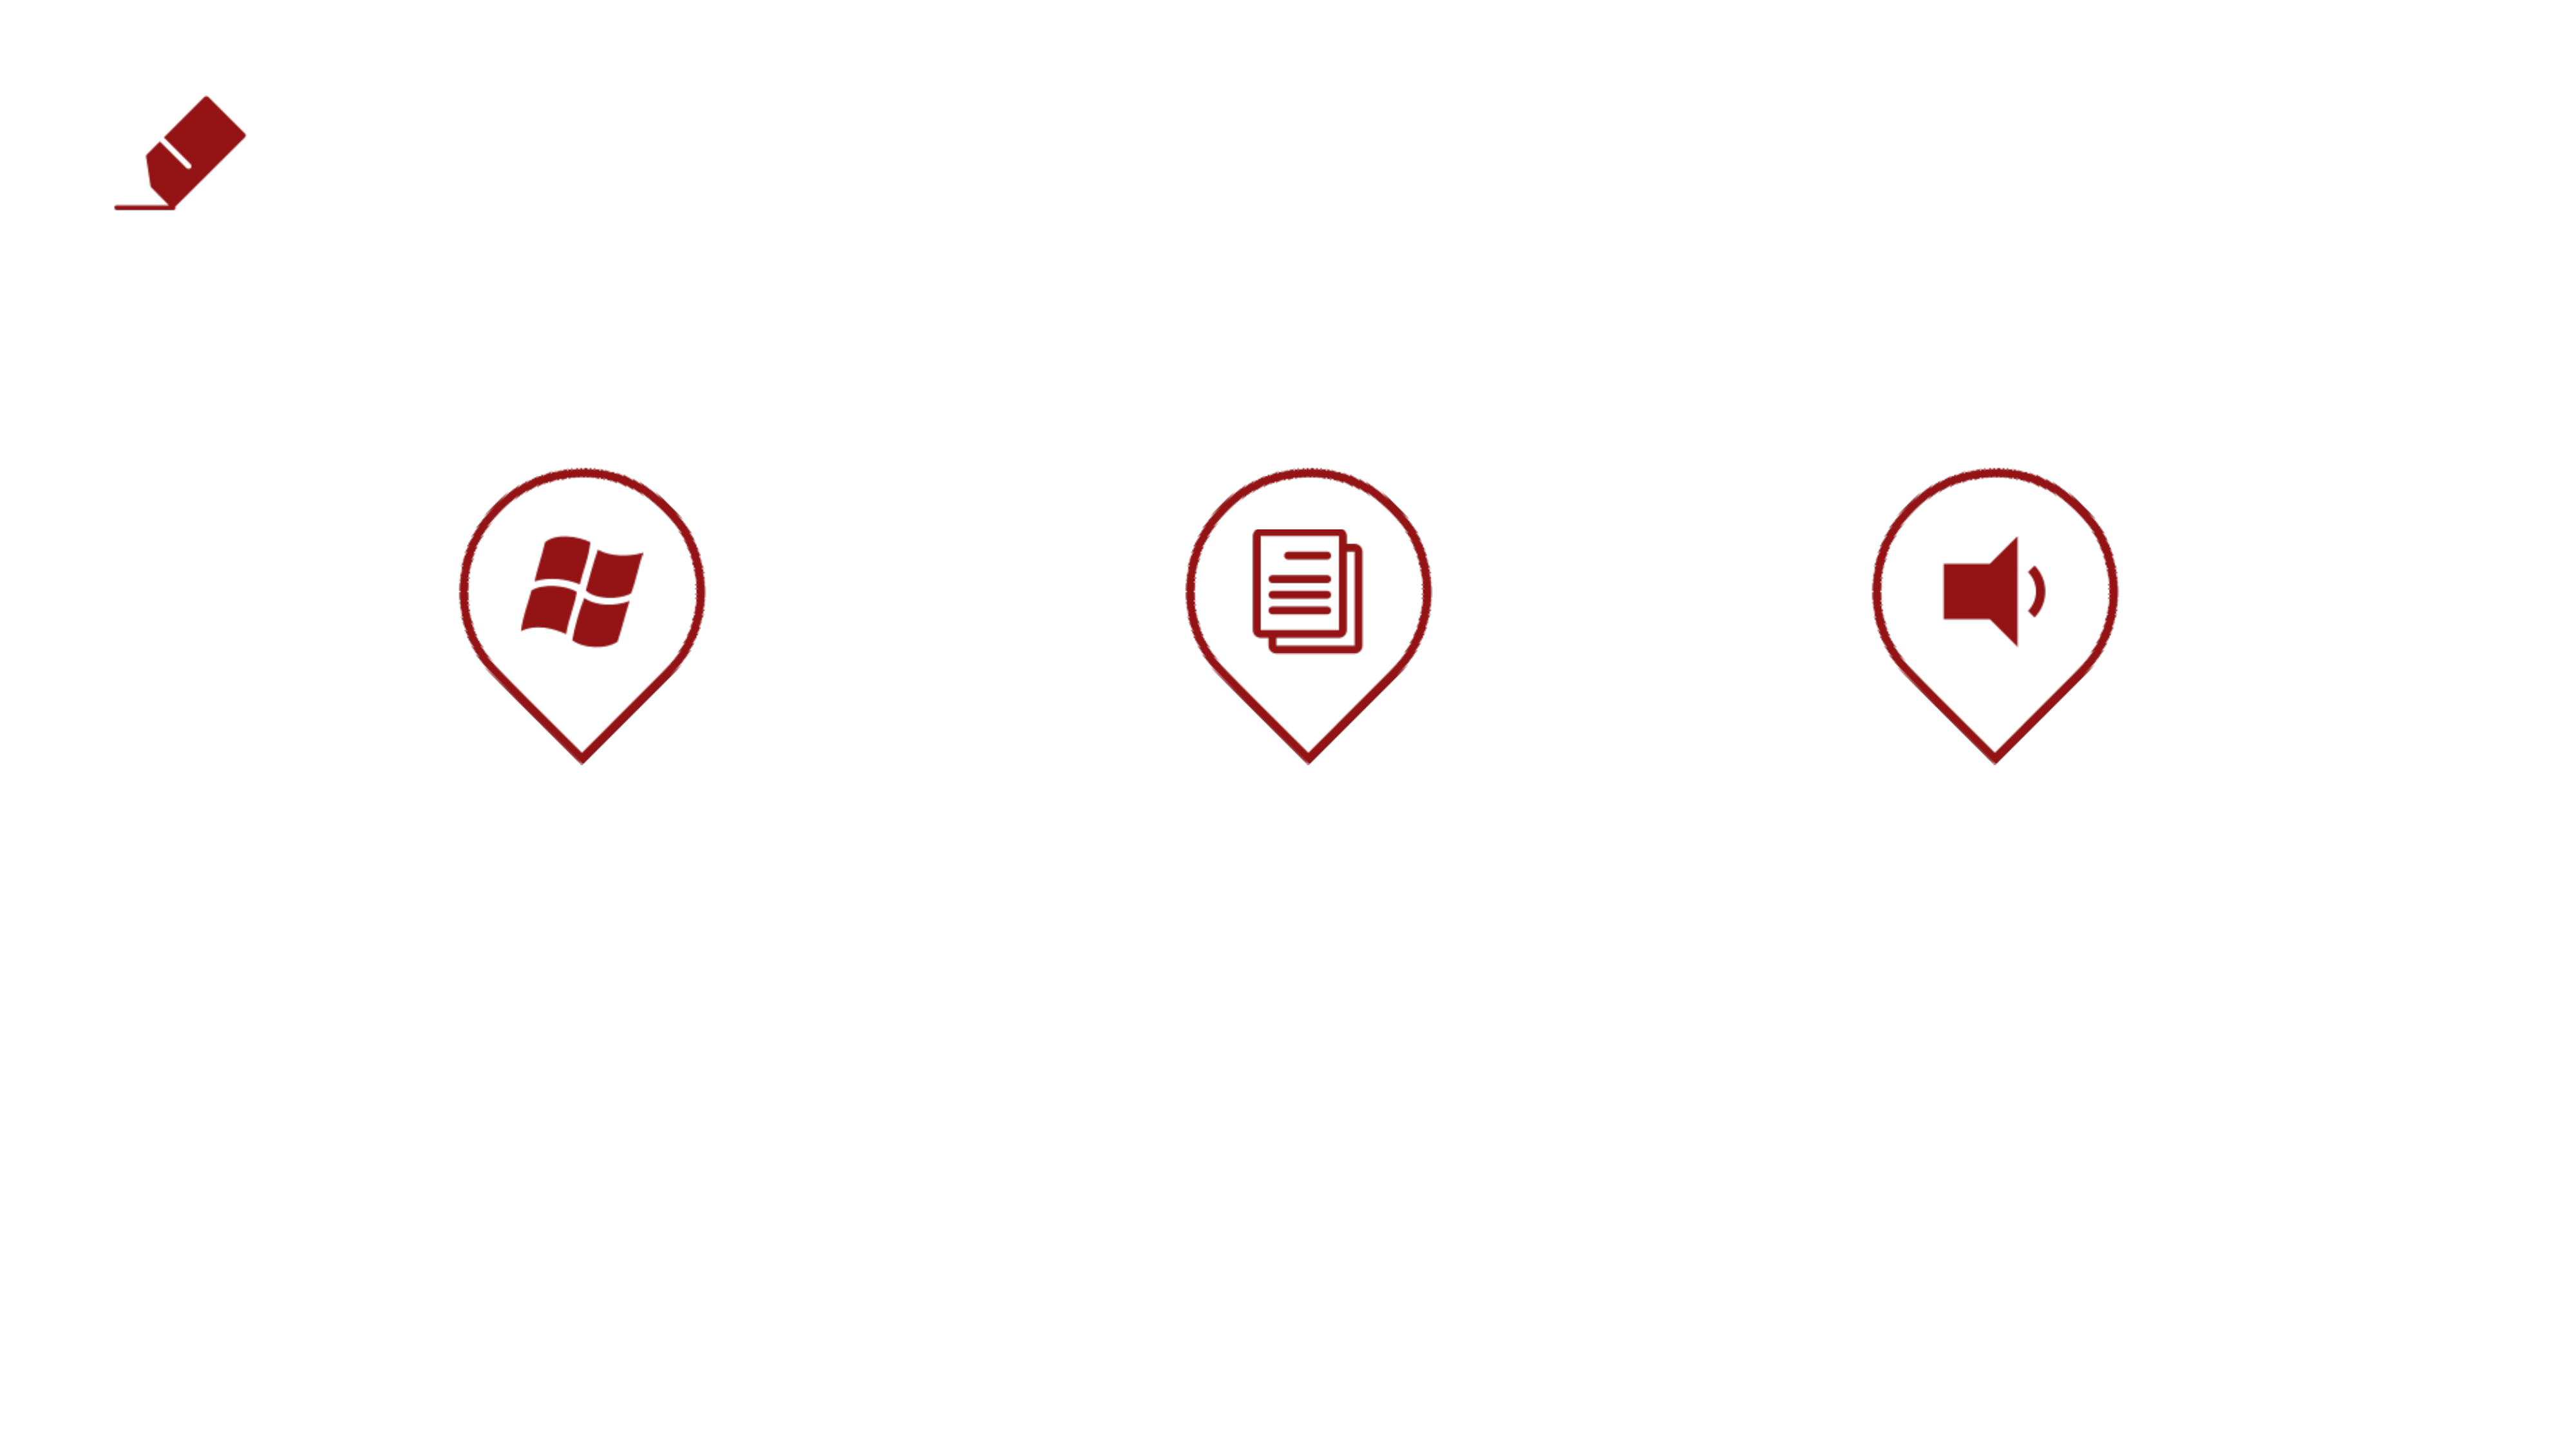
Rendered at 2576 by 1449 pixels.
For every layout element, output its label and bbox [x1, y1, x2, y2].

picture [95, 69, 256, 230]
picture [1821, 419, 2168, 765]
picture [408, 419, 755, 765]
picture [1135, 419, 1481, 765]
